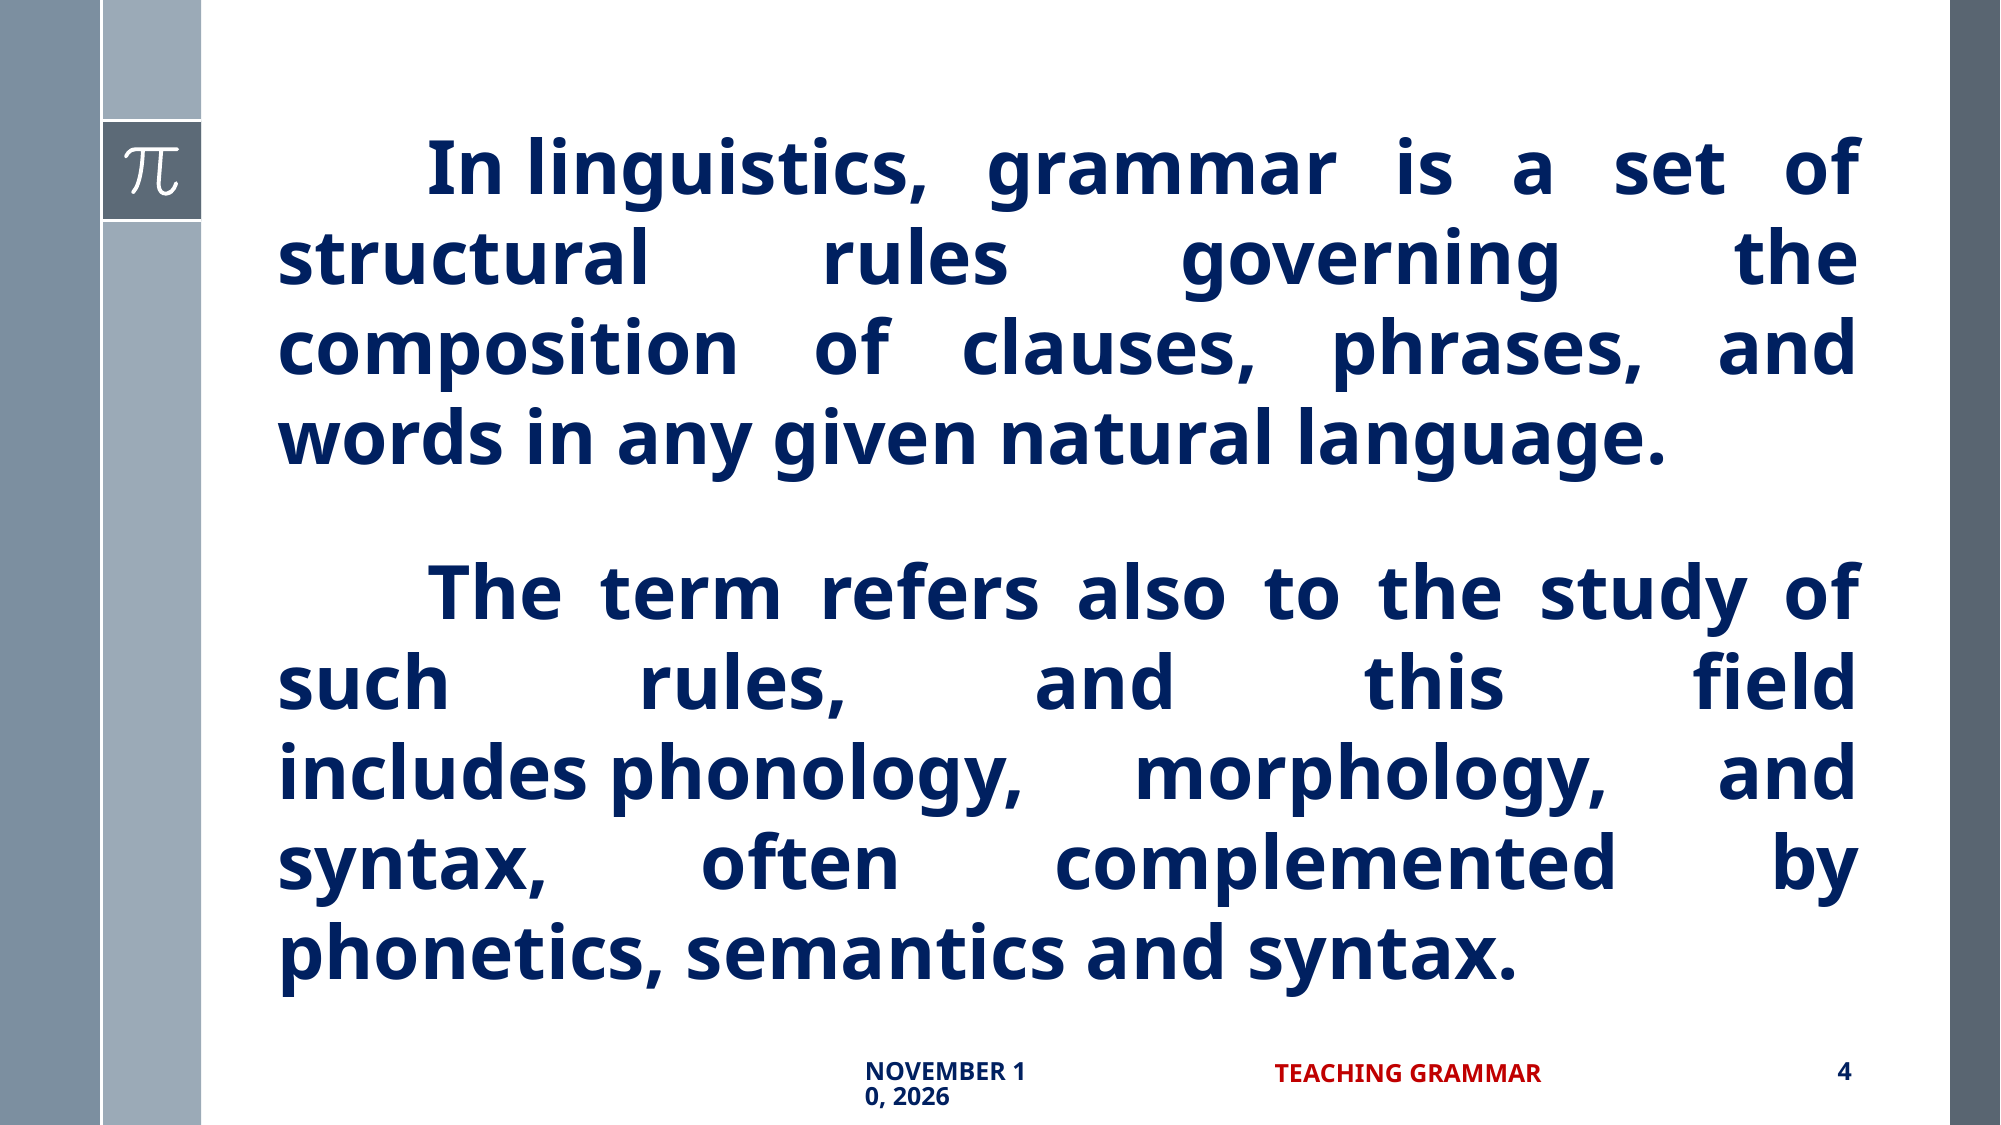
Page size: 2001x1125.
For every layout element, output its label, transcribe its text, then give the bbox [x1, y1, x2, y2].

footer Teaching Grammar [1082, 1042, 1735, 1103]
text_box The term refers also to the study of such rules, and this field includes phonology, morphology, and syntax, often complemented by phonetics, semantics and syntax. [262, 537, 1875, 1003]
slide_number 4 [1766, 1042, 1867, 1103]
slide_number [849, 1042, 1050, 1103]
text_box In linguistics, grammar is a set of structural rules governing the composition of clauses, phrases, and words in any given natural language. [262, 112, 1875, 488]
